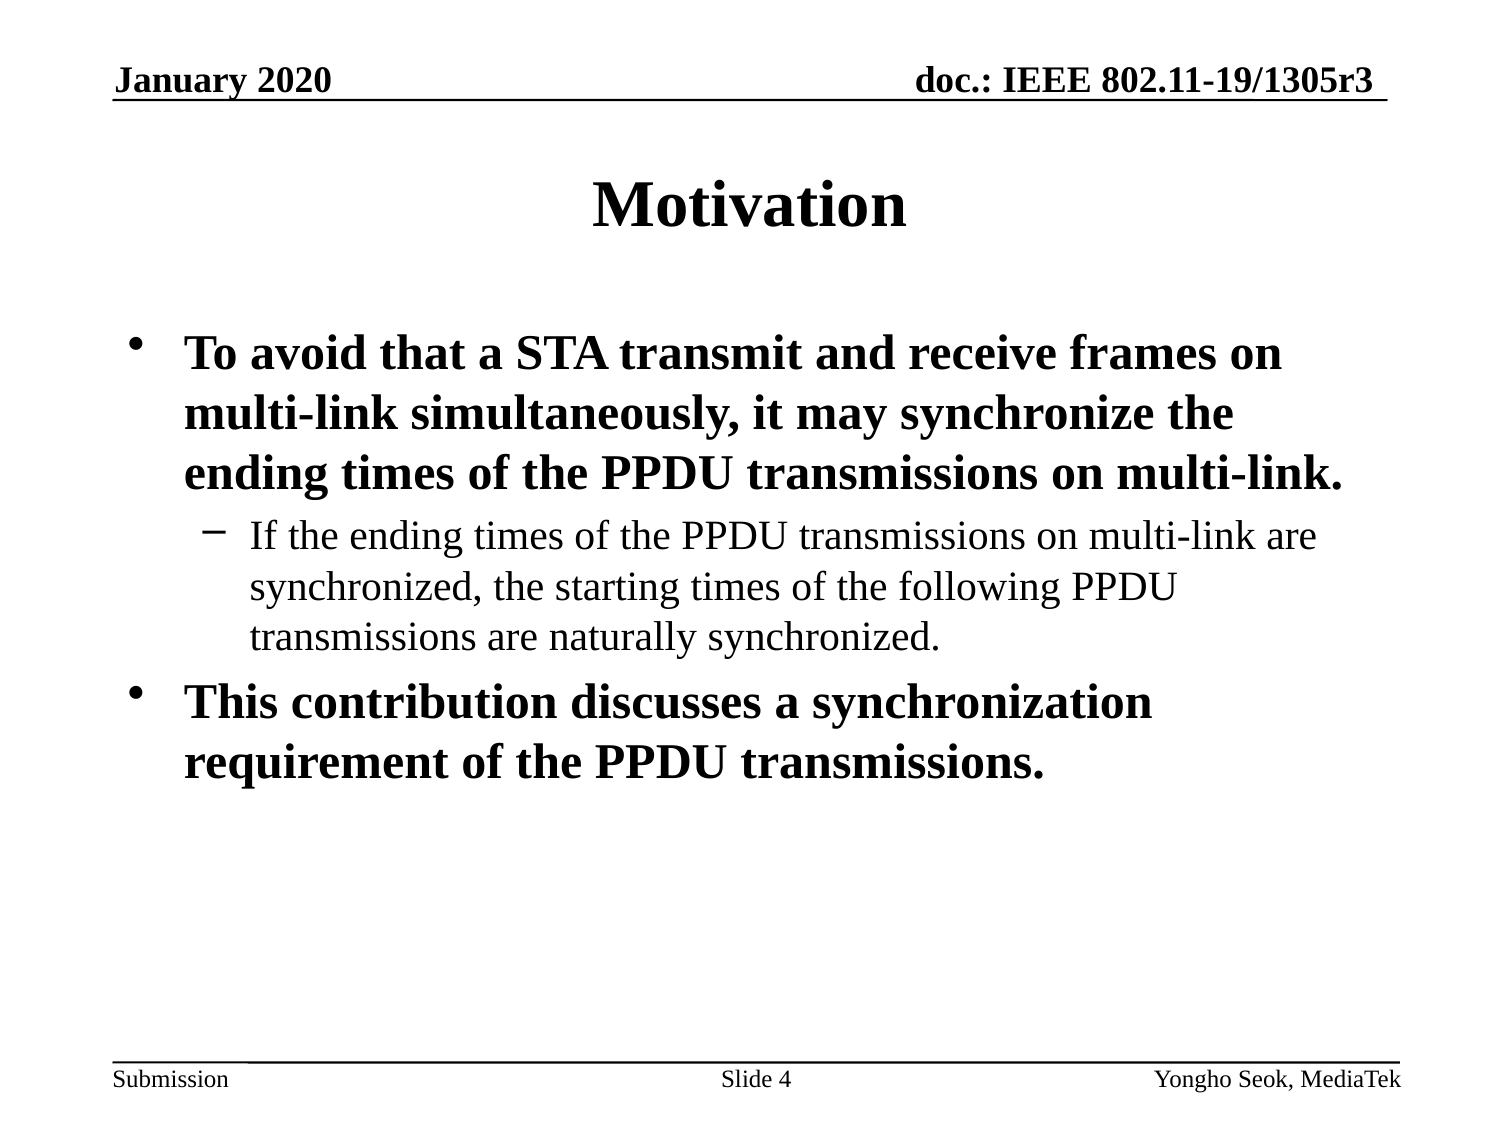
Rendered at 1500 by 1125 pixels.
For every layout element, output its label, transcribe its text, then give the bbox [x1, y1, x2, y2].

footer Yongho Seok, MediaTek [1150, 1061, 1402, 1093]
list To avoid that a STA transmit and receive frames on multi-link simultaneously, it may synchronize the ending times of the PPDU transmissions on multi-link. If the ending times of the PPDU transmissions on multi-link are synchronized, the starting times of the following PPDU transmissions are naturally synchronized. This contribution discusses a synchronization requirement of the PPDU transmissions. [112, 312, 1388, 988]
slide_number Slide 4 [712, 1061, 800, 1093]
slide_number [114, 54, 335, 101]
title Motivation [0, 112, 1500, 288]
